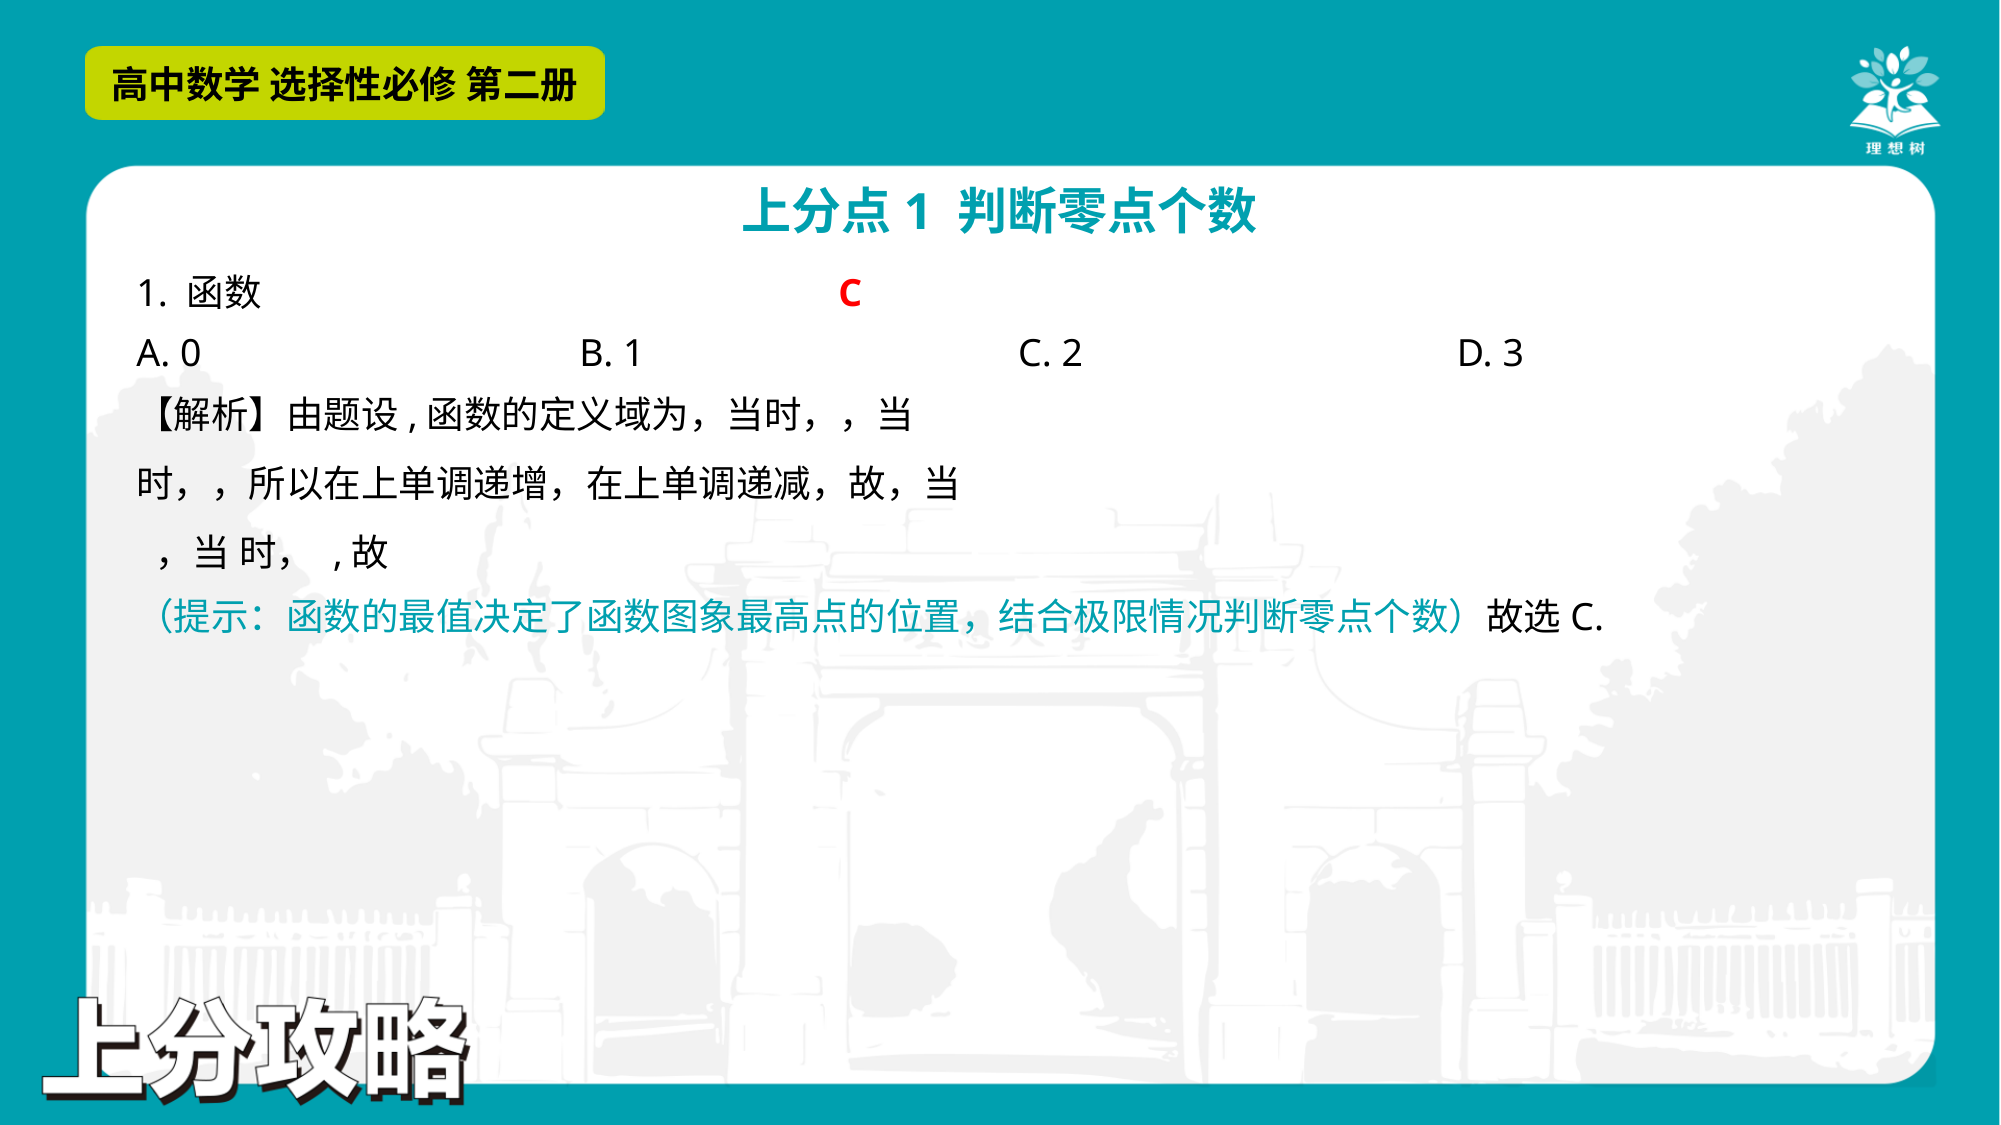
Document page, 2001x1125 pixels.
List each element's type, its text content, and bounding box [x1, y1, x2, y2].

text_box C [823, 246, 878, 307]
text_box A. 0 B. 1 C. 2 D. 3 [136, 307, 1865, 367]
picture [0, 0, 2000, 1125]
